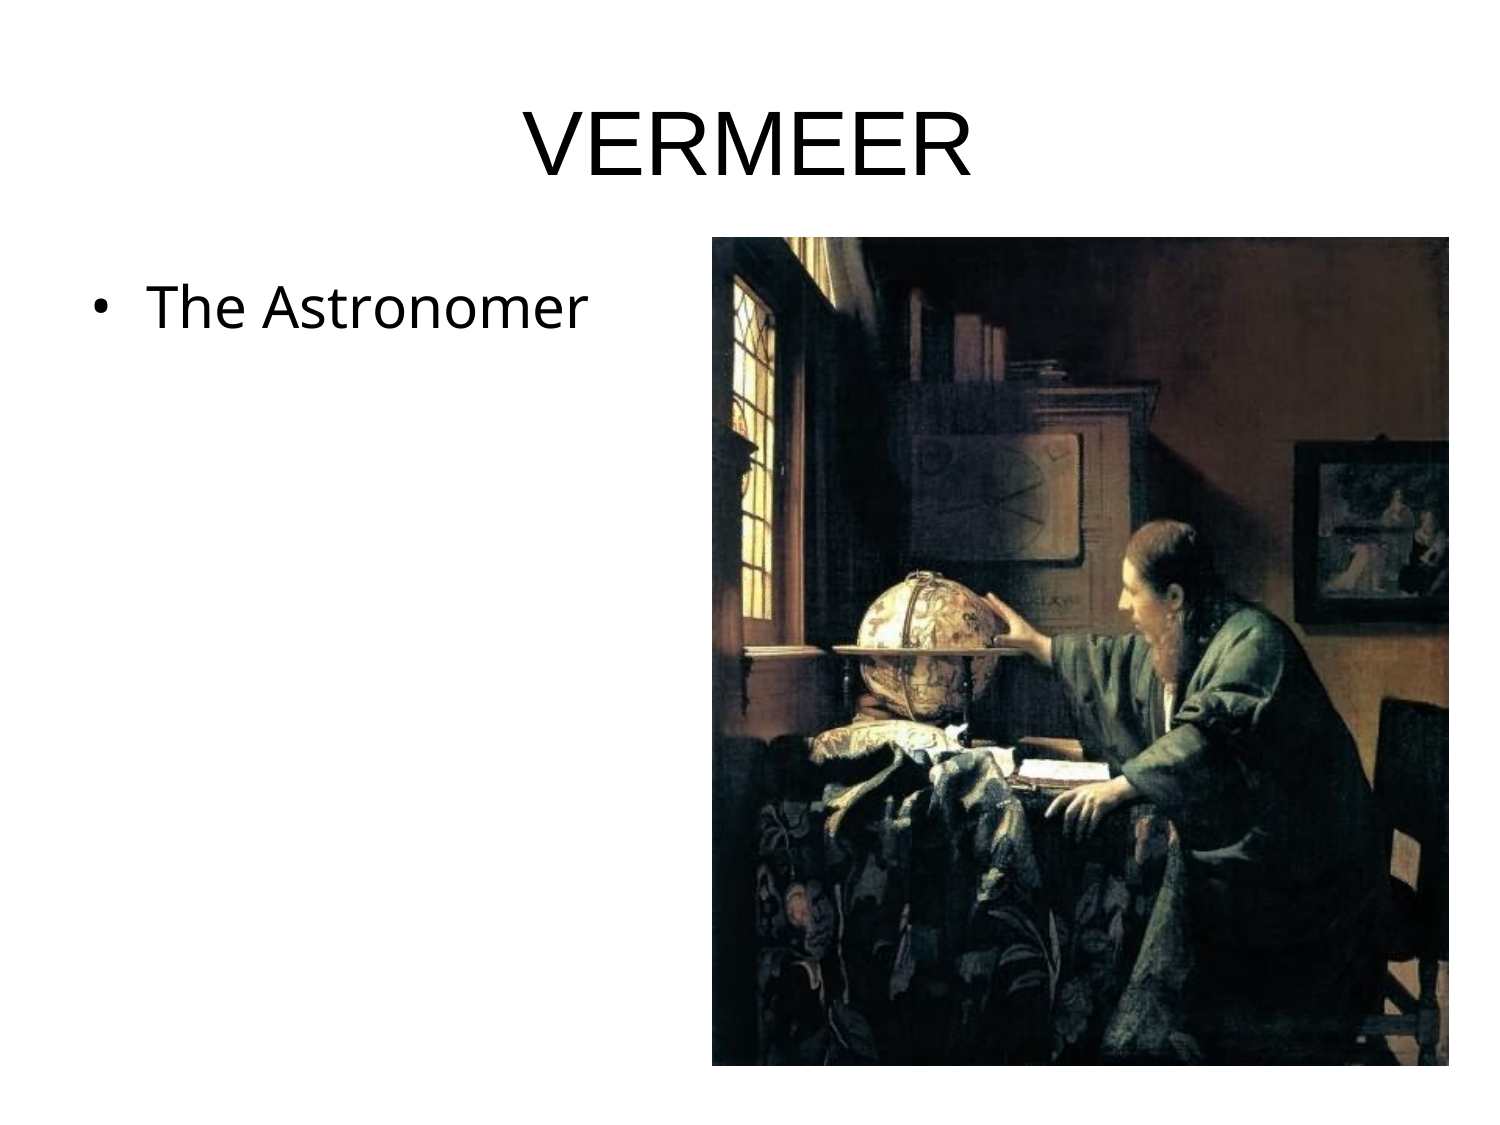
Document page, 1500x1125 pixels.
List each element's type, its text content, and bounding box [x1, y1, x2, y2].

picture [712, 237, 1449, 1066]
title VERMEER [75, 45, 1425, 233]
list The Astronomer [75, 262, 707, 1005]
